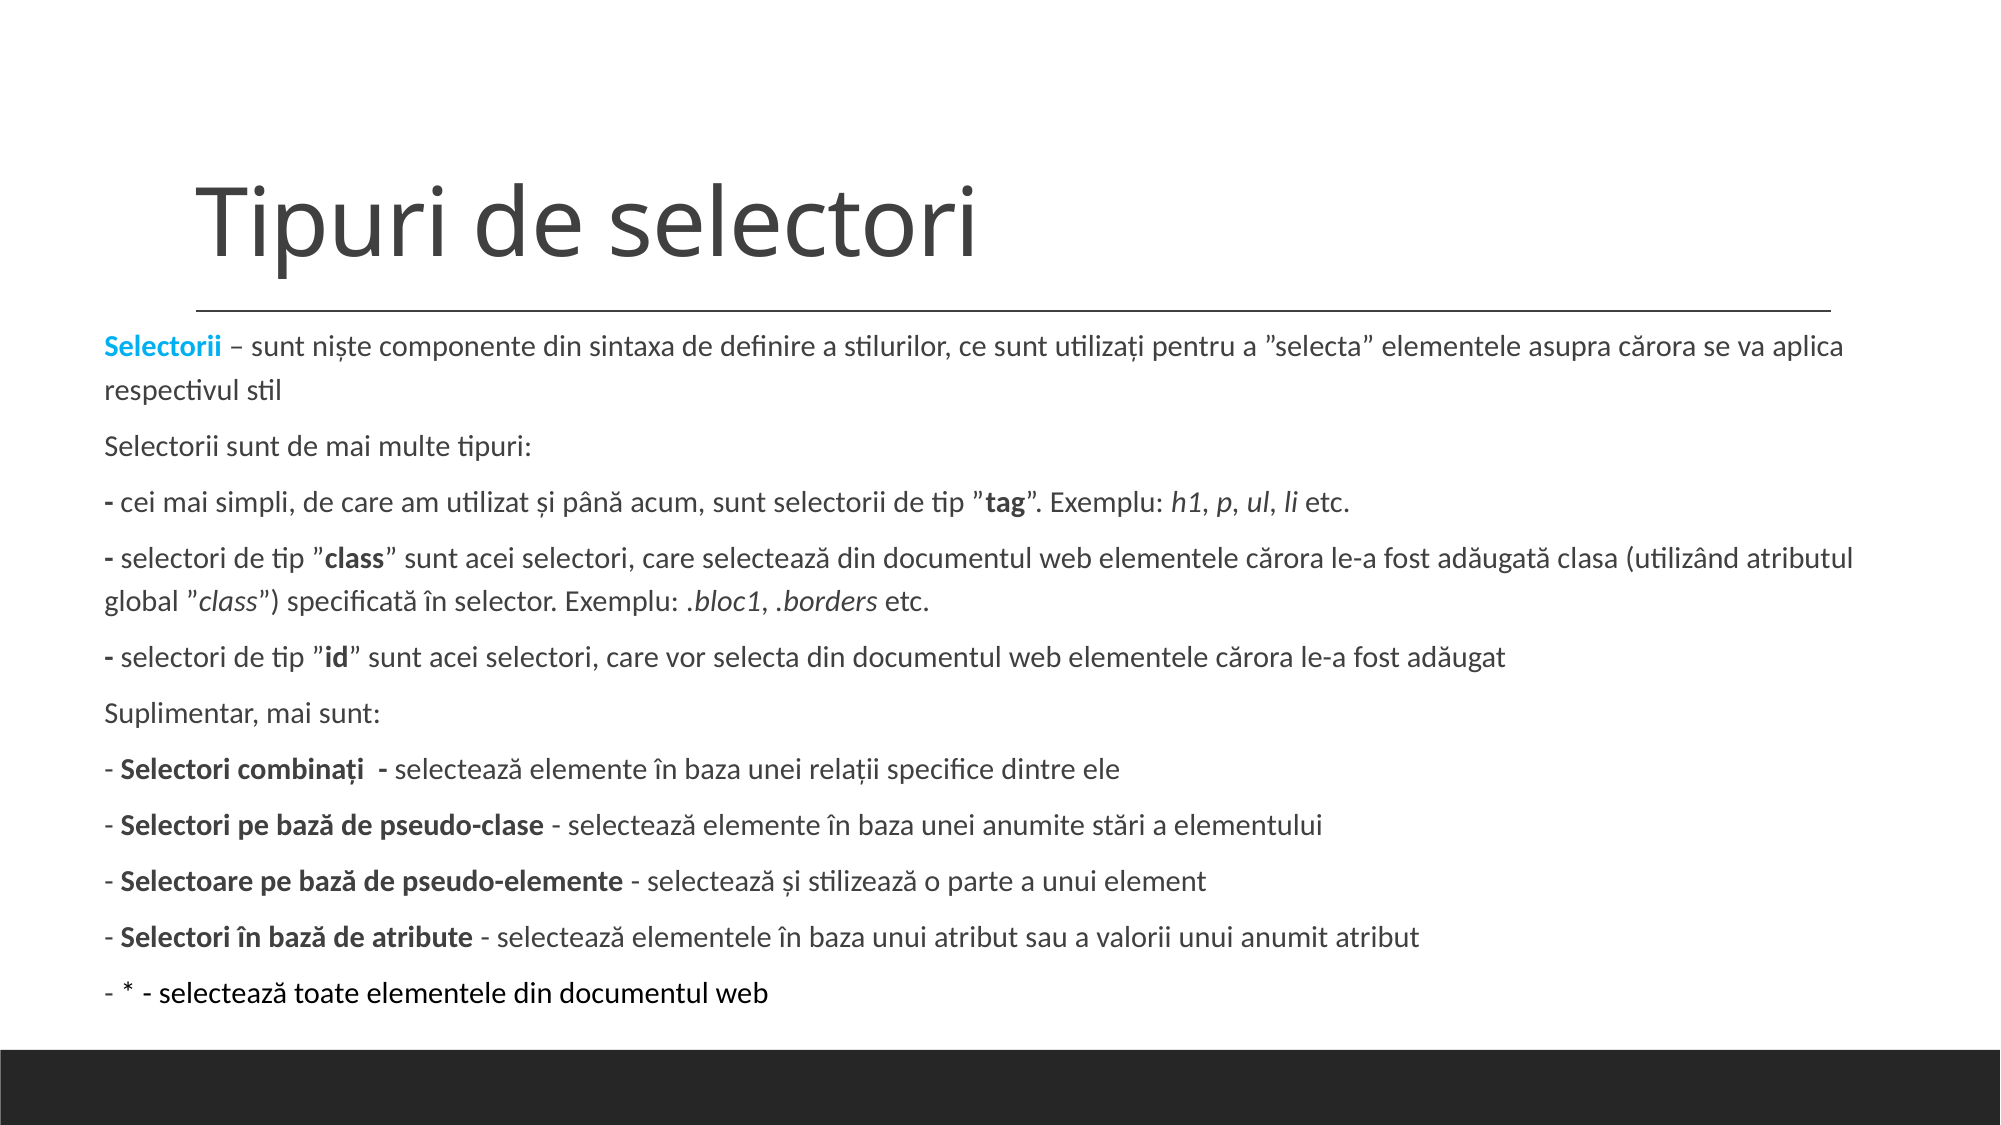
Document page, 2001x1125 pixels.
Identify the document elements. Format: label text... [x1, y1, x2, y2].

list Selectorii – sunt niște componente din sintaxa de definire a stilurilor, ce sunt utilizați pentru a ”selecta” elementele asupra cărora se va aplica respectivul stil Selectorii sunt de mai multe tipuri: - cei mai simpli, de care am utilizat și până acum, sunt selectorii de tip ”tag”. Exemplu: h1, p, ul, li etc. - selectori de tip ”class” sunt acei selectori, care selectează din documentul web elementele cărora le-a fost adăugată clasa (utilizând atributul global ”class”) specificată în selector. Exemplu: .bloc1, .borders etc. - selectori de tip ”id” sunt acei selectori, care vor selecta din documentul web elementele cărora le-a fost adăugat Suplimentar, mai sunt: - Selectori combinați - selectează elemente în baza unei relații specifice dintre ele - Selectori pe bază de pseudo-clase - selectează elemente în baza unei anumite stări a elementului - Selectoare pe bază de pseudo-elemente - selectează și stilizează o parte a unui element - Selectori în bază de atribute - selectează elementele în baza unui atribut sau a valorii unui anumit atribut - * - selectează toate elementele din documentul web [90, 311, 1912, 1026]
title Tipuri de selectori [180, 47, 1830, 285]
